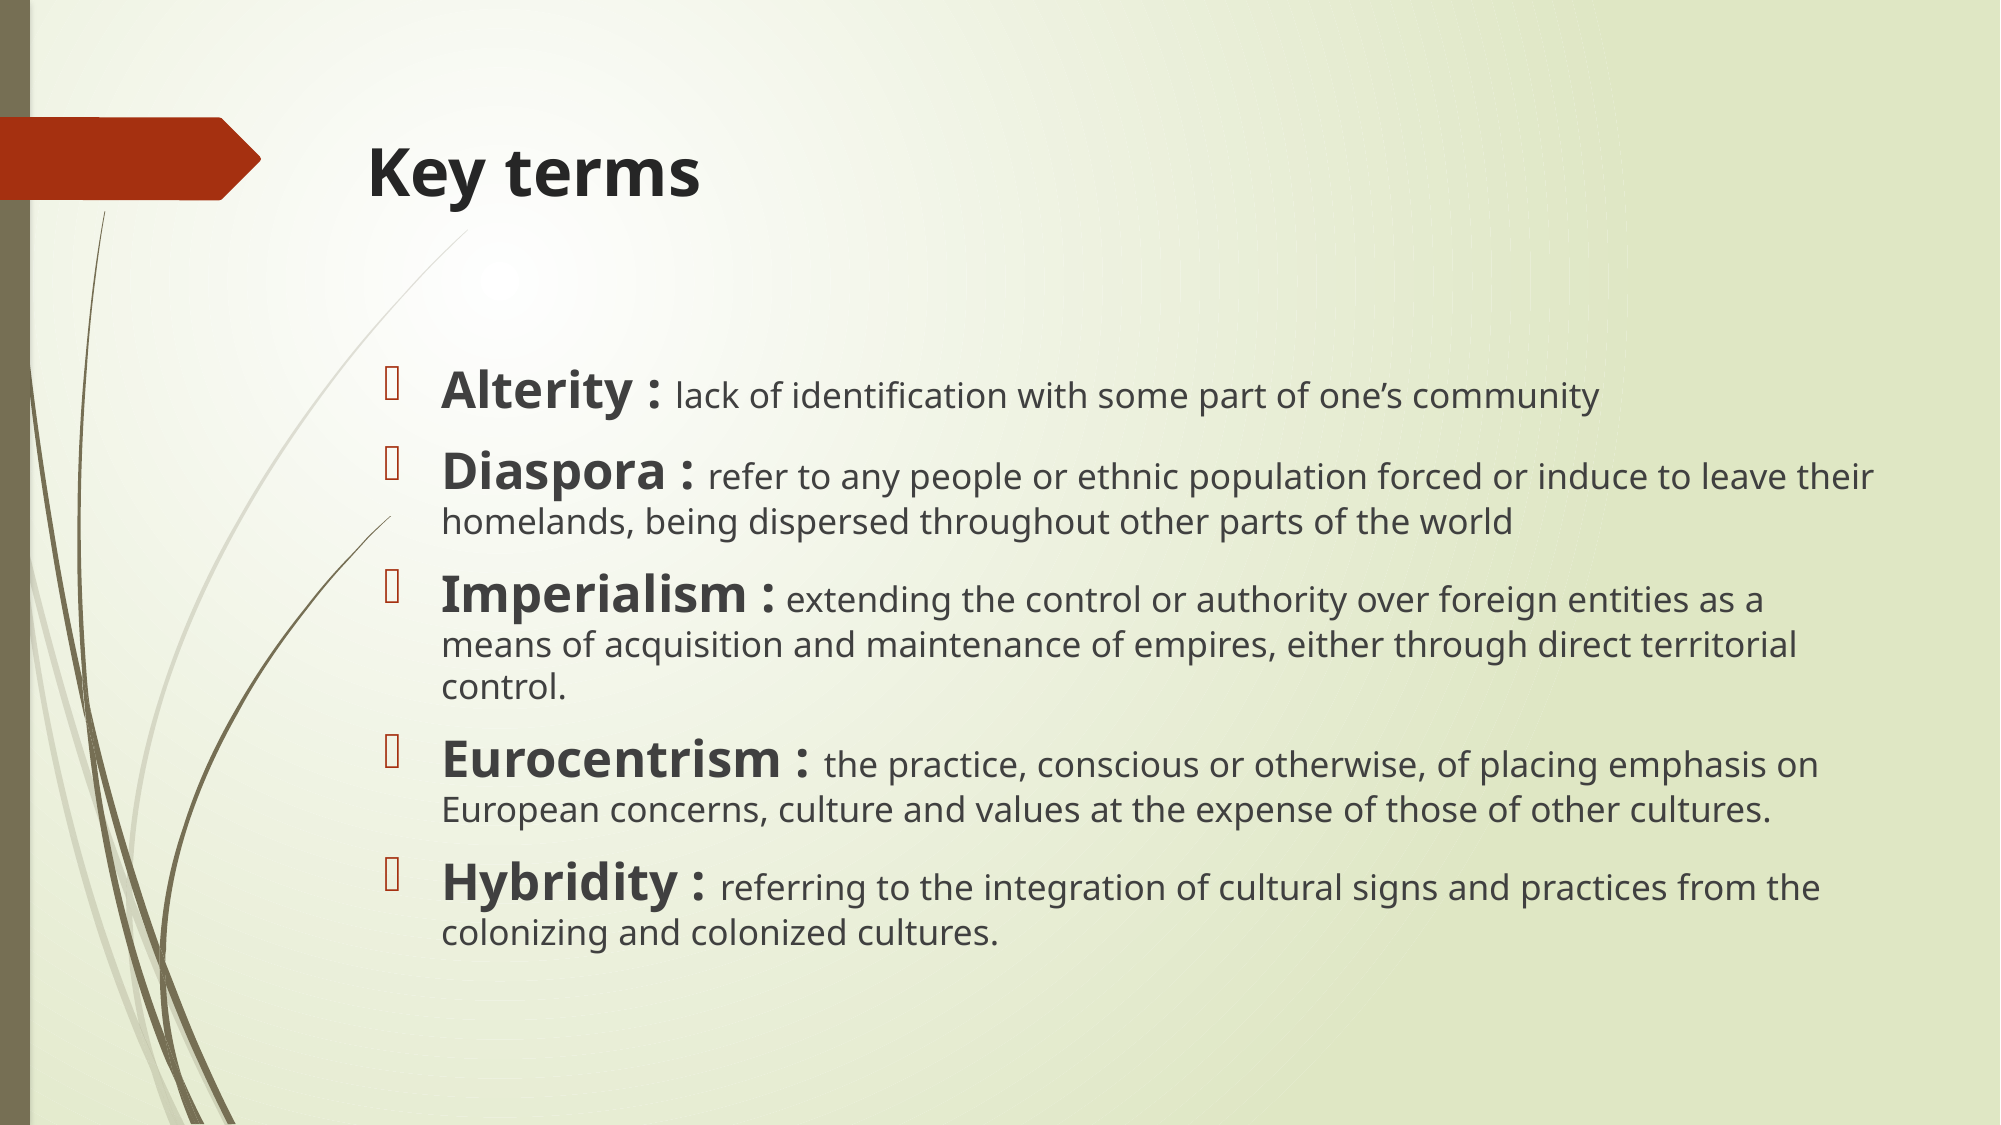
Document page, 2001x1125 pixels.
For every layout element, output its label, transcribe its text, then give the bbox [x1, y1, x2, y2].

list Alterity : lack of identification with some part of one’s community Diaspora : refer to any people or ethnic population forced or induce to leave their homelands, being dispersed throughout other parts of the world Imperialism : extending the control or authority over foreign entities as a means of acquisition and maintenance of empires, either through direct territorial control. Eurocentrism : the practice, conscious or otherwise, of placing emphasis on European concerns, culture and values at the expense of those of other cultures. Hybridity : referring to the integration of cultural signs and practices from the colonizing and colonized cultures. [368, 350, 1892, 970]
title Key terms [351, 122, 1814, 333]
